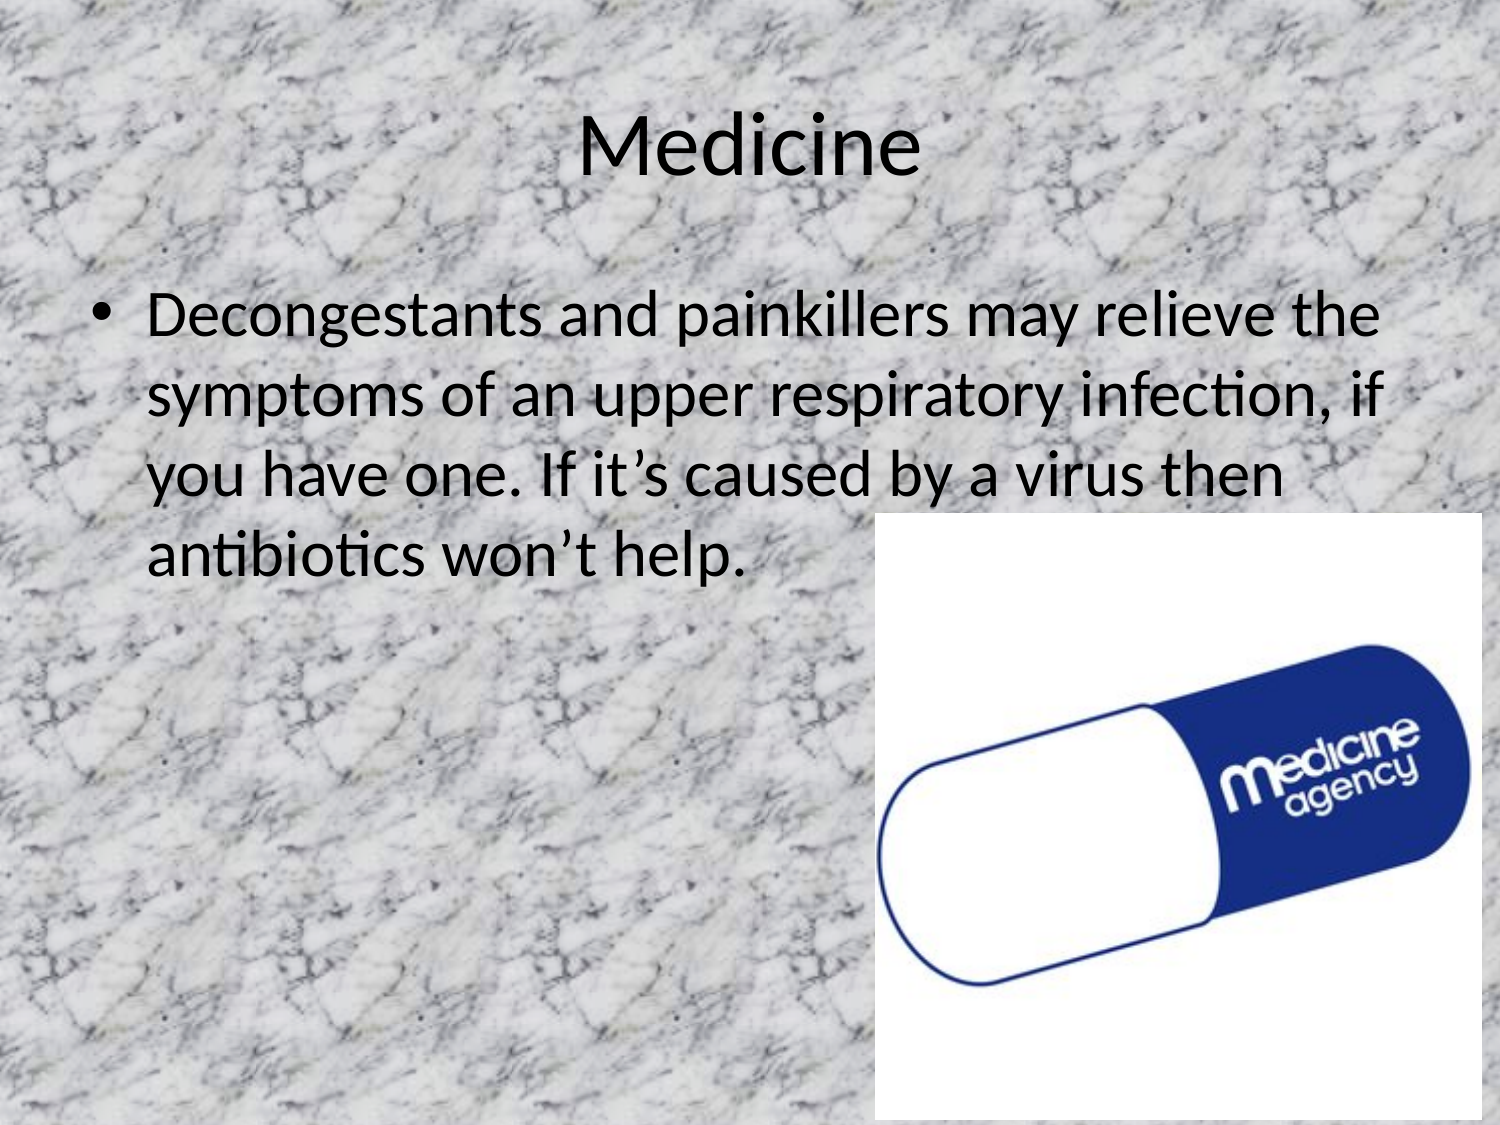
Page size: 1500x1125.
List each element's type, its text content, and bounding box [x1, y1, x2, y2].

list Decongestants and painkillers may relieve the symptoms of an upper respiratory infection, if you have one. If it’s caused by a virus then antibiotics won’t help. [75, 262, 1425, 1005]
title Medicine [75, 45, 1425, 233]
picture [0, 0, 1500, 1125]
